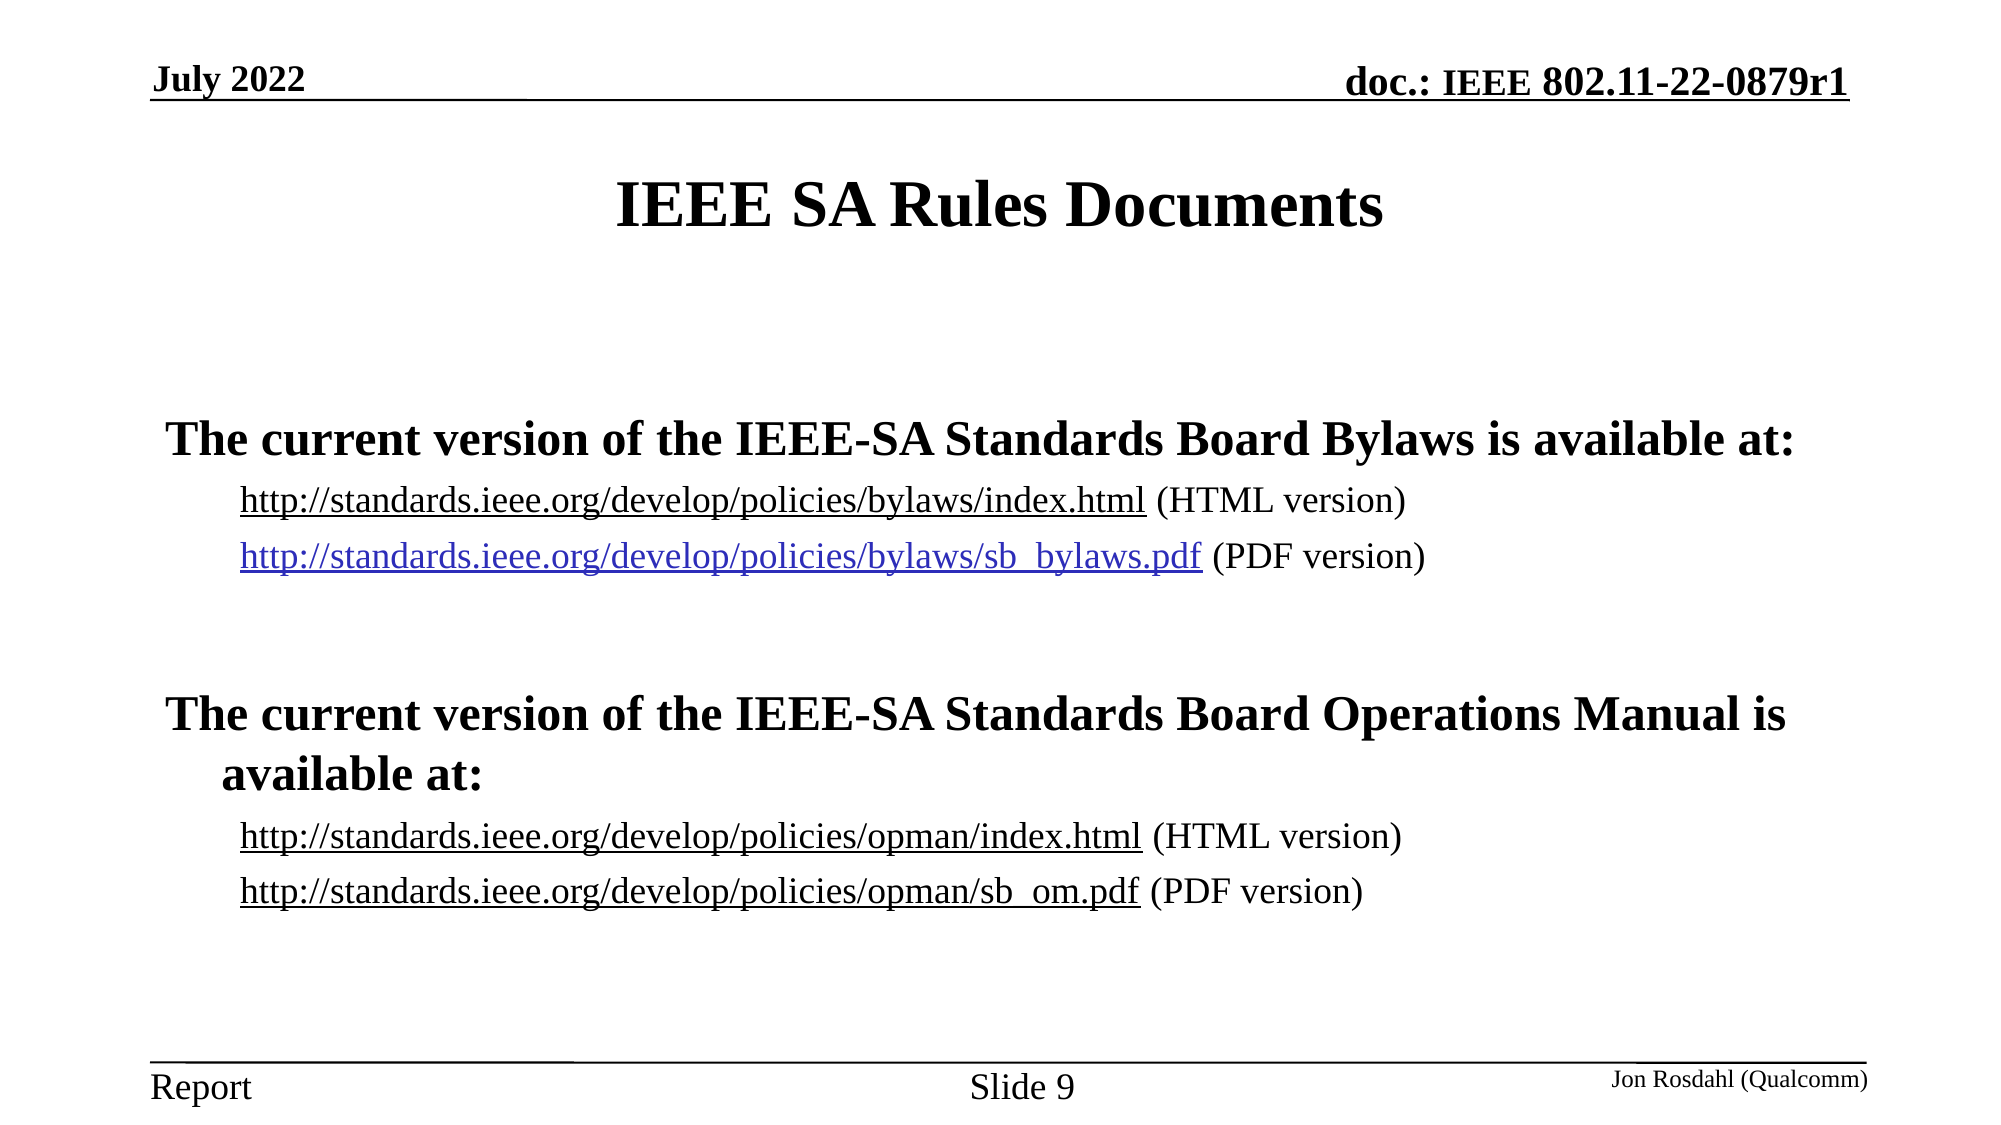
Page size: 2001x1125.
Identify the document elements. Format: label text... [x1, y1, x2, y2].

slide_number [152, 54, 563, 100]
list The current version of the IEEE-SA Standards Board Bylaws is available at: http://standards.ieee.org/develop/policies/bylaws/index.html (HTML version) http://standards.ieee.org/develop/policies/bylaws/sb_bylaws.pdf (PDF version) The current version of the IEEE-SA Standards Board Operations Manual is available at: http://standards.ieee.org/develop/policies/opman/index.html (HTML version) http://standards.ieee.org/develop/policies/opman/sb_om.pdf (PDF version) [149, 324, 1850, 1000]
title IEEE SA Rules Documents [149, 112, 1850, 288]
slide_number Slide 9 [950, 1061, 1095, 1125]
footer Jon Rosdahl (Qualcomm) [1171, 1061, 1869, 1093]
